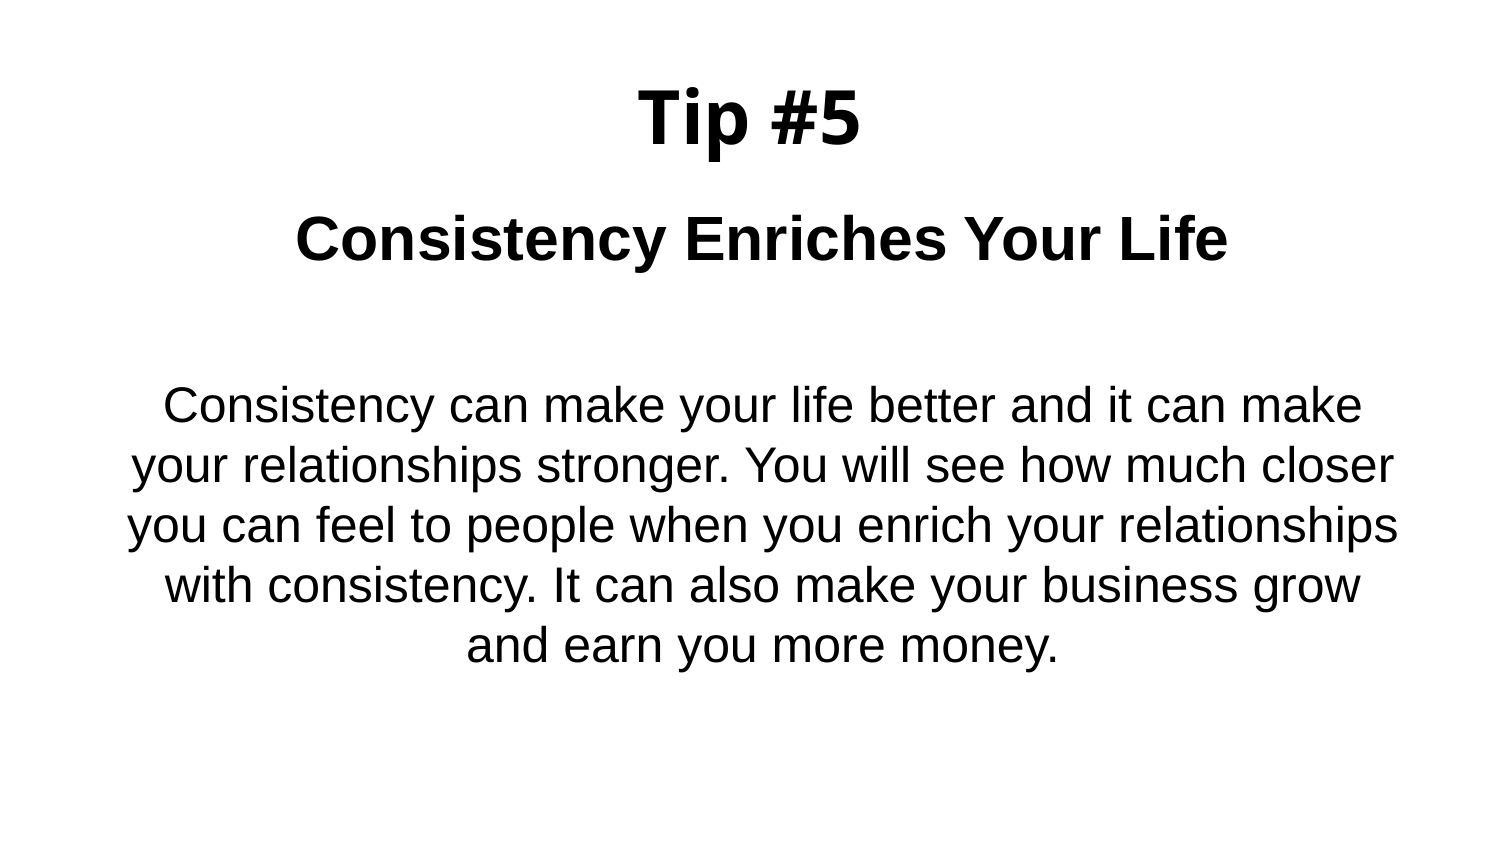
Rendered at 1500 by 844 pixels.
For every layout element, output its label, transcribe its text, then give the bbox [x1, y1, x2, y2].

title Tip #5 [75, 33, 1425, 175]
list Consistency Enriches Your Life Consistency can make your life better and it can make your relationships stronger. You will see how much closer you can feel to people when you enrich your relationships with consistency. It can also make your business grow and earn you more money. [101, 183, 1425, 762]
